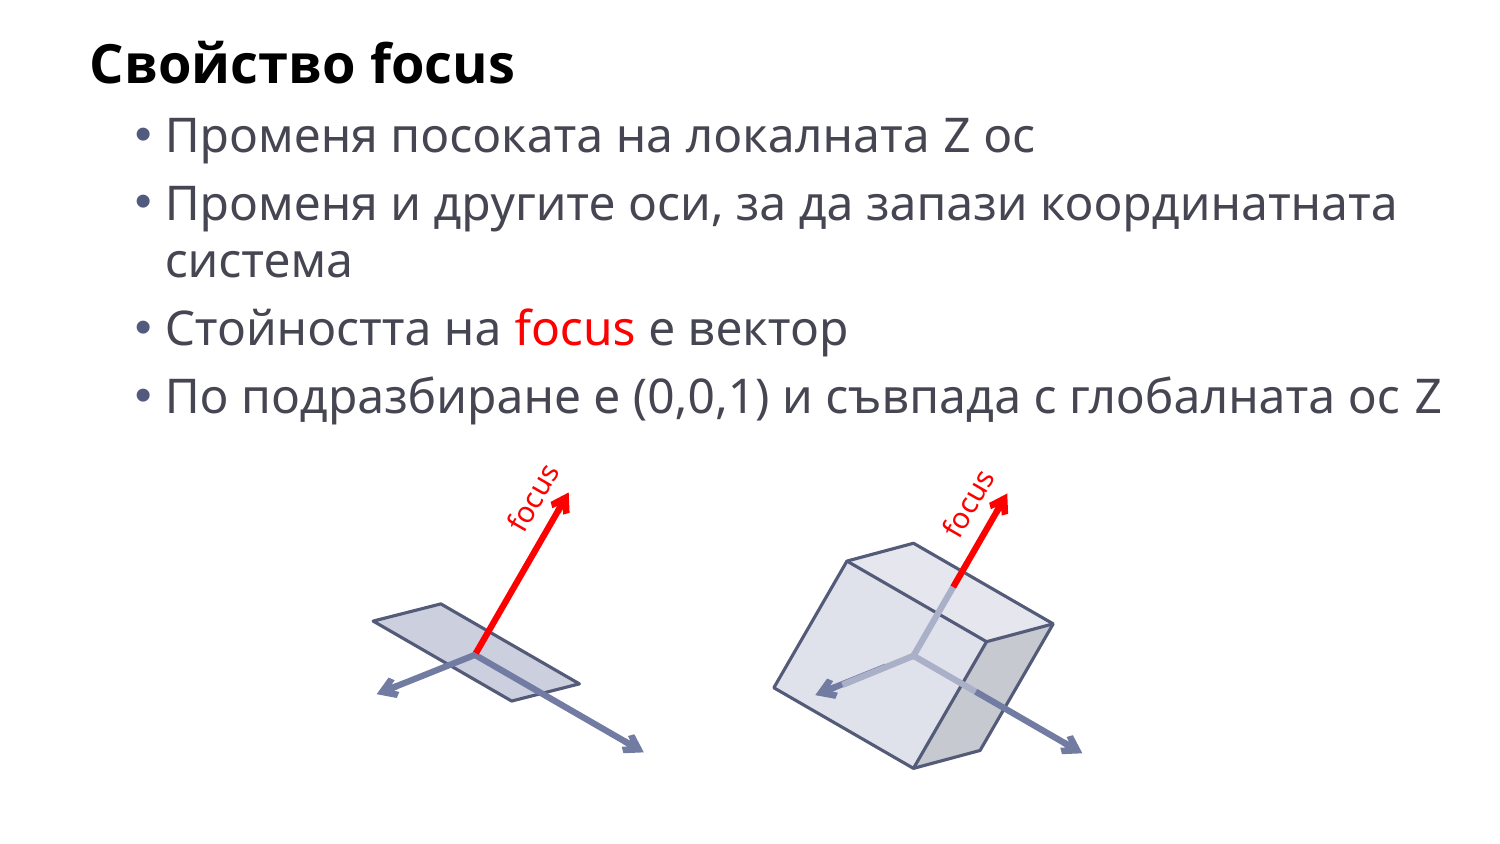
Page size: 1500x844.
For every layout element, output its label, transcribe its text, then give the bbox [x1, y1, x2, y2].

list Свойство focus Променя посоката на локалната Z ос Променя и другите оси, за да запази координатната система Стойността на focus е вектор По подразбиране е (0,0,1) и съвпада с глобалната ос Z [75, 21, 1475, 835]
text_box focus [495, 408, 602, 496]
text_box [389, 496, 691, 768]
text_box focus [934, 413, 1037, 496]
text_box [824, 496, 1126, 783]
